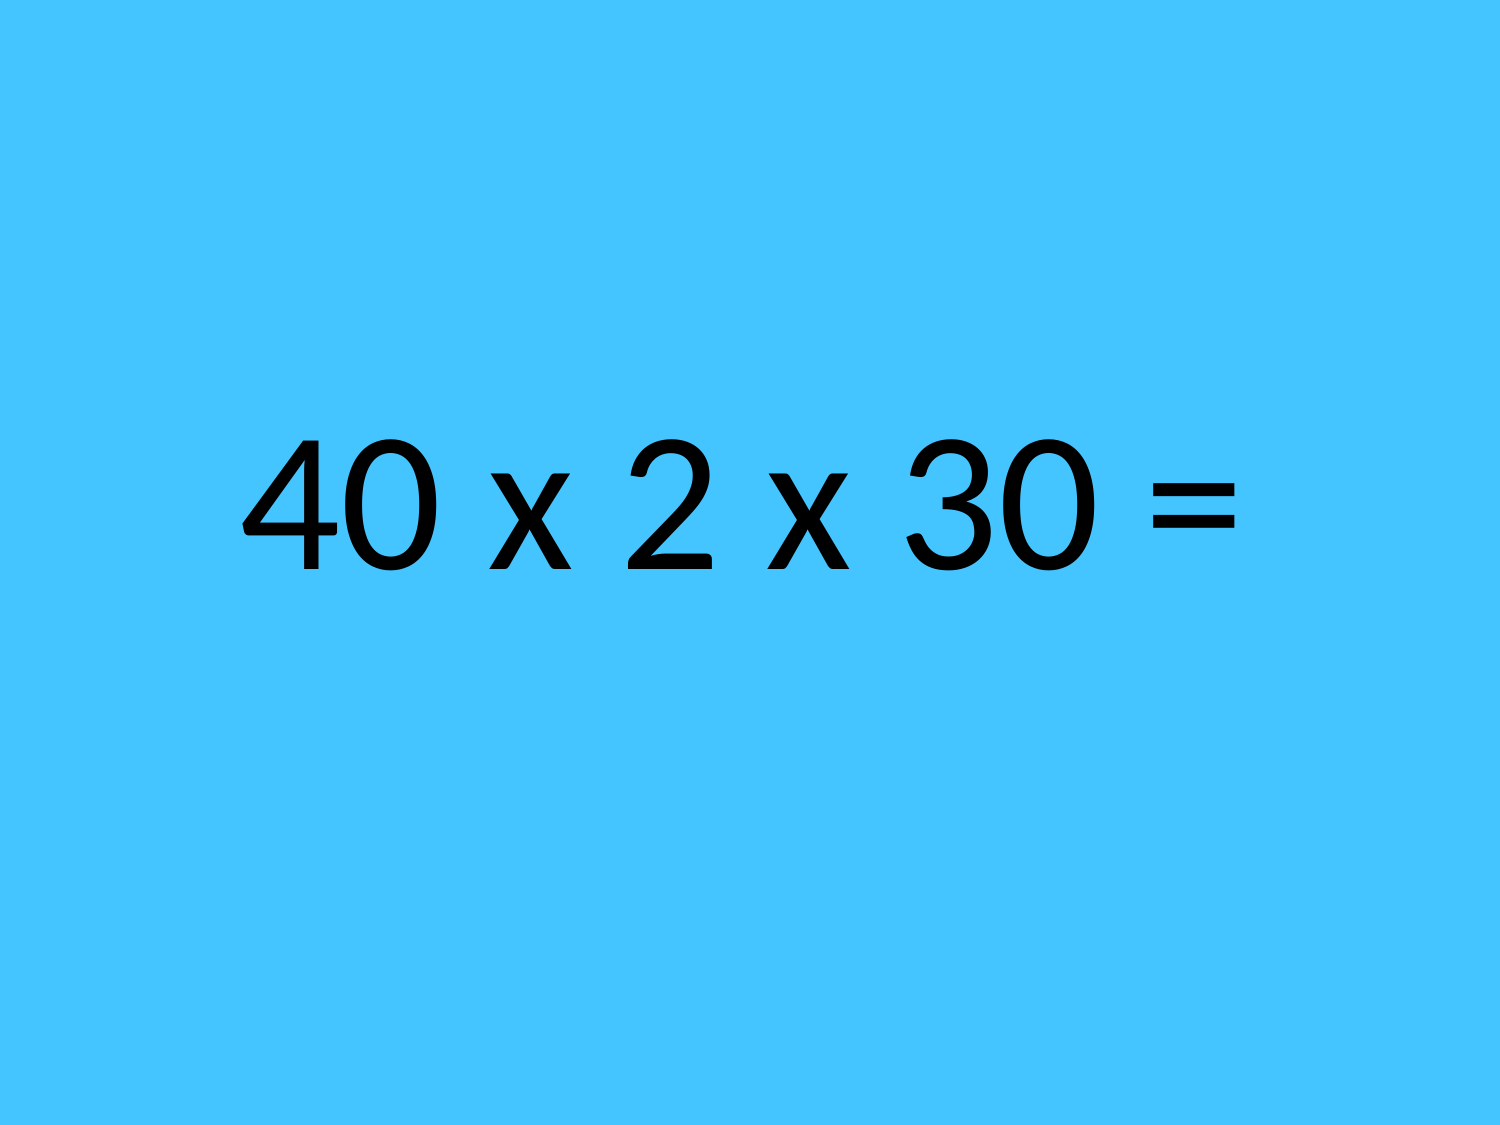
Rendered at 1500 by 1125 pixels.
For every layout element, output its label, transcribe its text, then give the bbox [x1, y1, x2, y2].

text_box 40 x 2 x 30 = [224, 362, 1413, 618]
